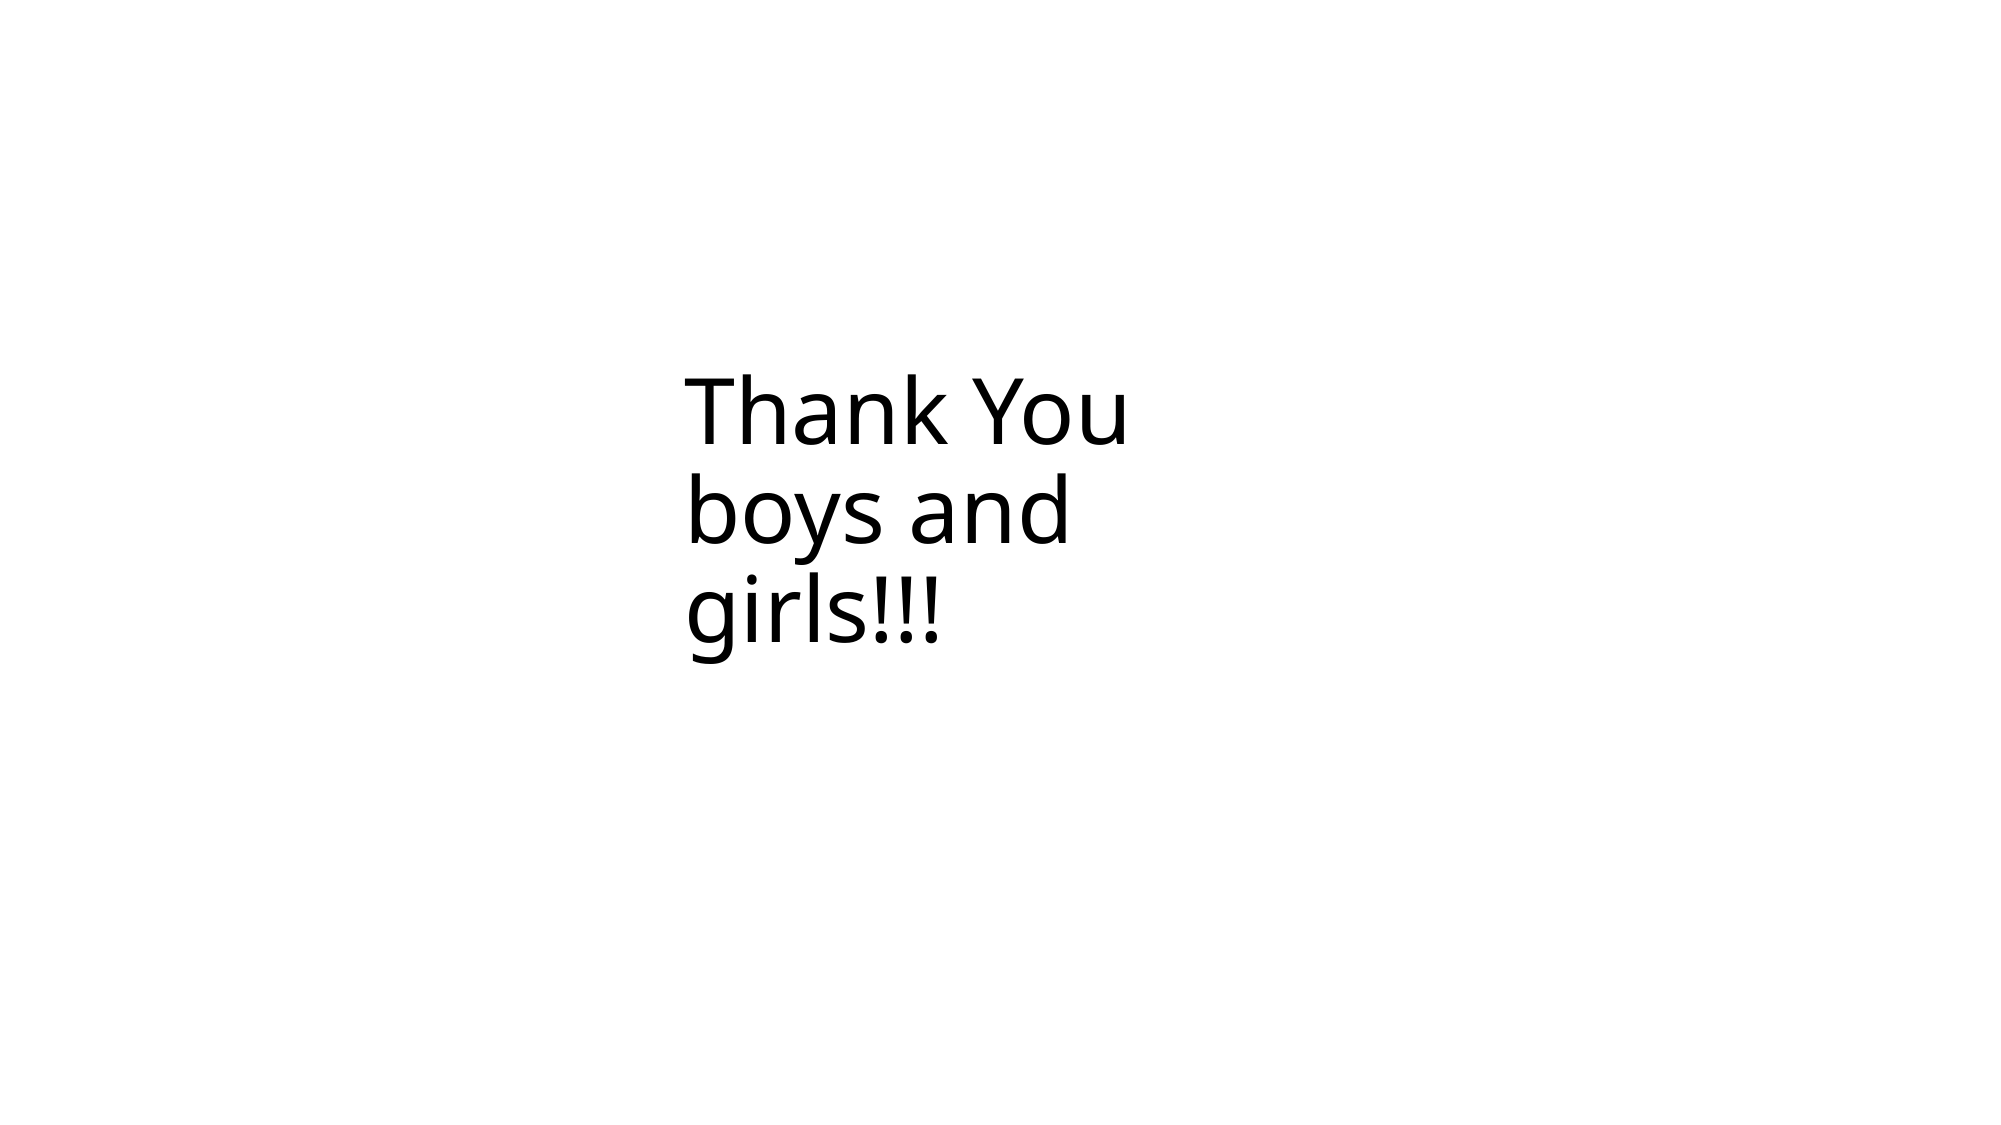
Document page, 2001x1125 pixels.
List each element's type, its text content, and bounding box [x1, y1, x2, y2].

title Thank You boys and girls!!! [669, 143, 1244, 885]
